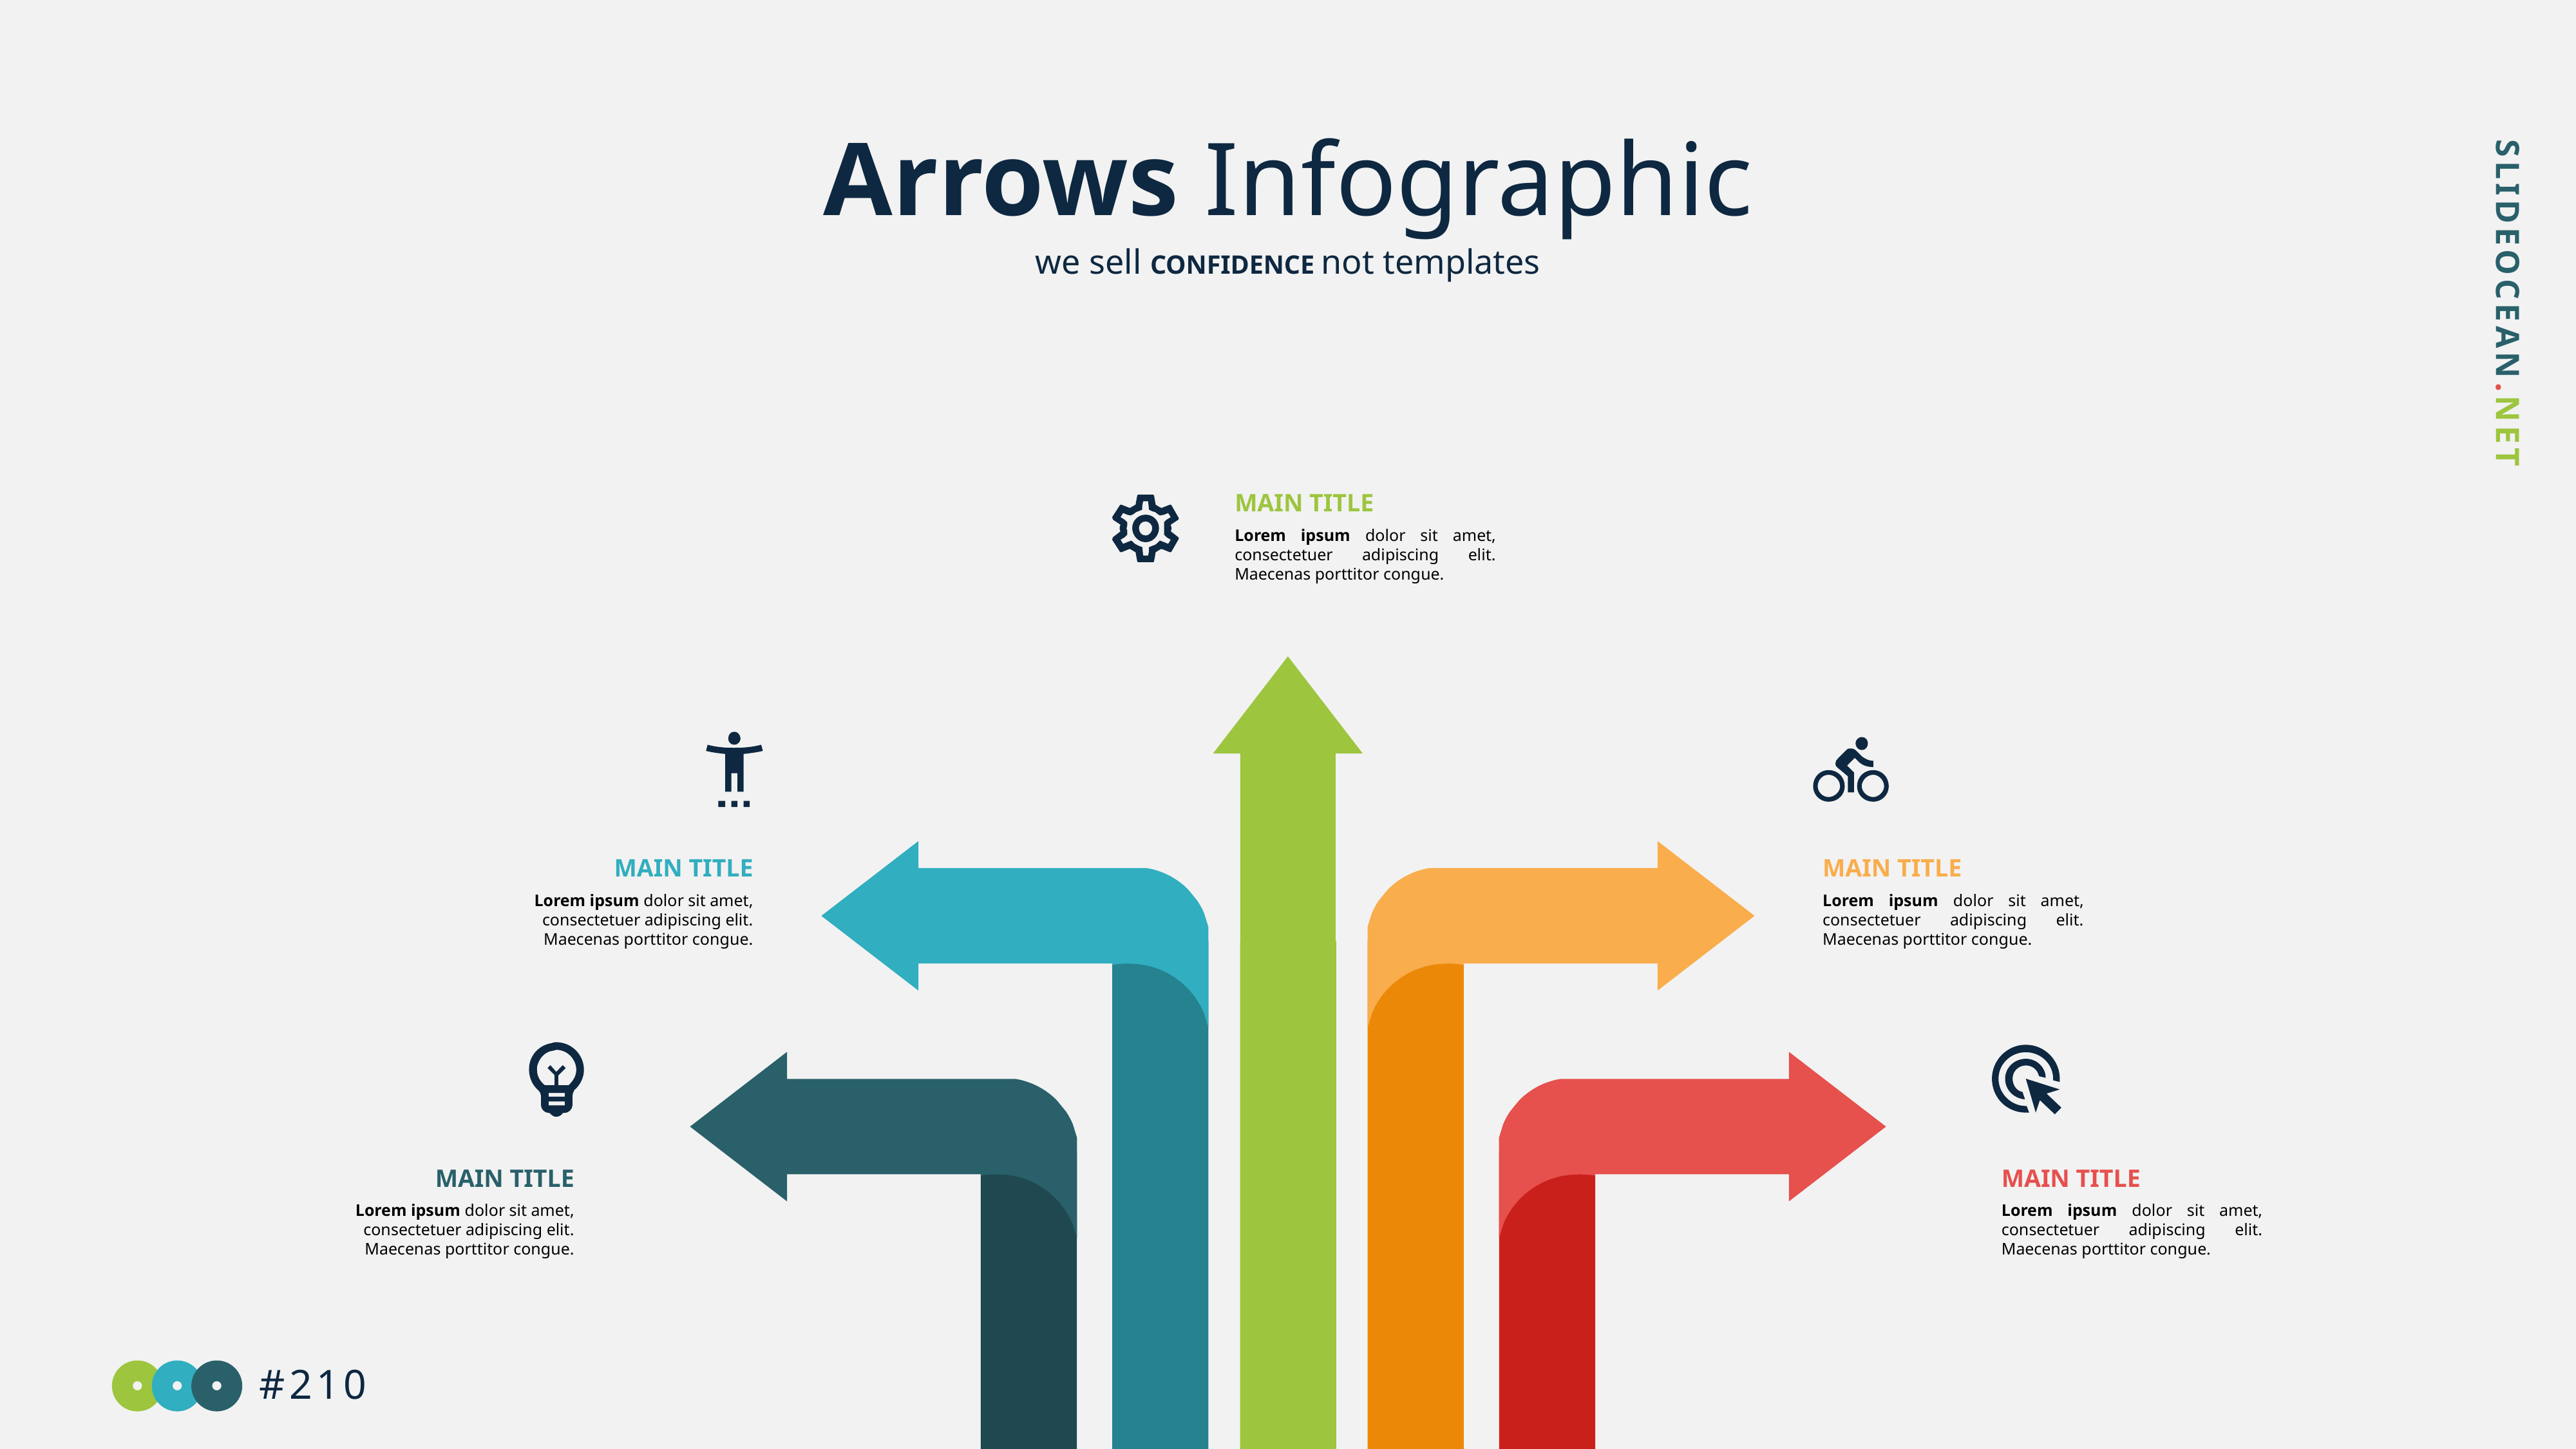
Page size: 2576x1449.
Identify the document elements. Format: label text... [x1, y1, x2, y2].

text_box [1367, 840, 1755, 1449]
text_box Arrows Infographic [813, 110, 1763, 241]
text_box [1857, 770, 1889, 802]
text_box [689, 1051, 820, 1449]
text_box [1211, 654, 1365, 1449]
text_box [1755, 1051, 1887, 1449]
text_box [820, 840, 1209, 1449]
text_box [1812, 848, 2094, 954]
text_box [1991, 1157, 2273, 1265]
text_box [482, 848, 764, 954]
text_box [1835, 748, 1873, 793]
text_box [1813, 770, 1845, 802]
text_box [1855, 737, 1868, 750]
text_box [1112, 495, 1179, 562]
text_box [303, 1157, 585, 1265]
text_box [706, 744, 763, 792]
text_box [718, 800, 726, 808]
text_box [743, 800, 750, 808]
text_box [728, 732, 741, 745]
text_box [1992, 1045, 2060, 1113]
text_box #210 [259, 1359, 402, 1408]
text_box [527, 1041, 585, 1117]
text_box we sell CONFIDENCE not templates [1026, 241, 1550, 285]
text_box [731, 800, 738, 808]
text_box [2025, 1078, 2061, 1115]
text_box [1225, 482, 1506, 589]
